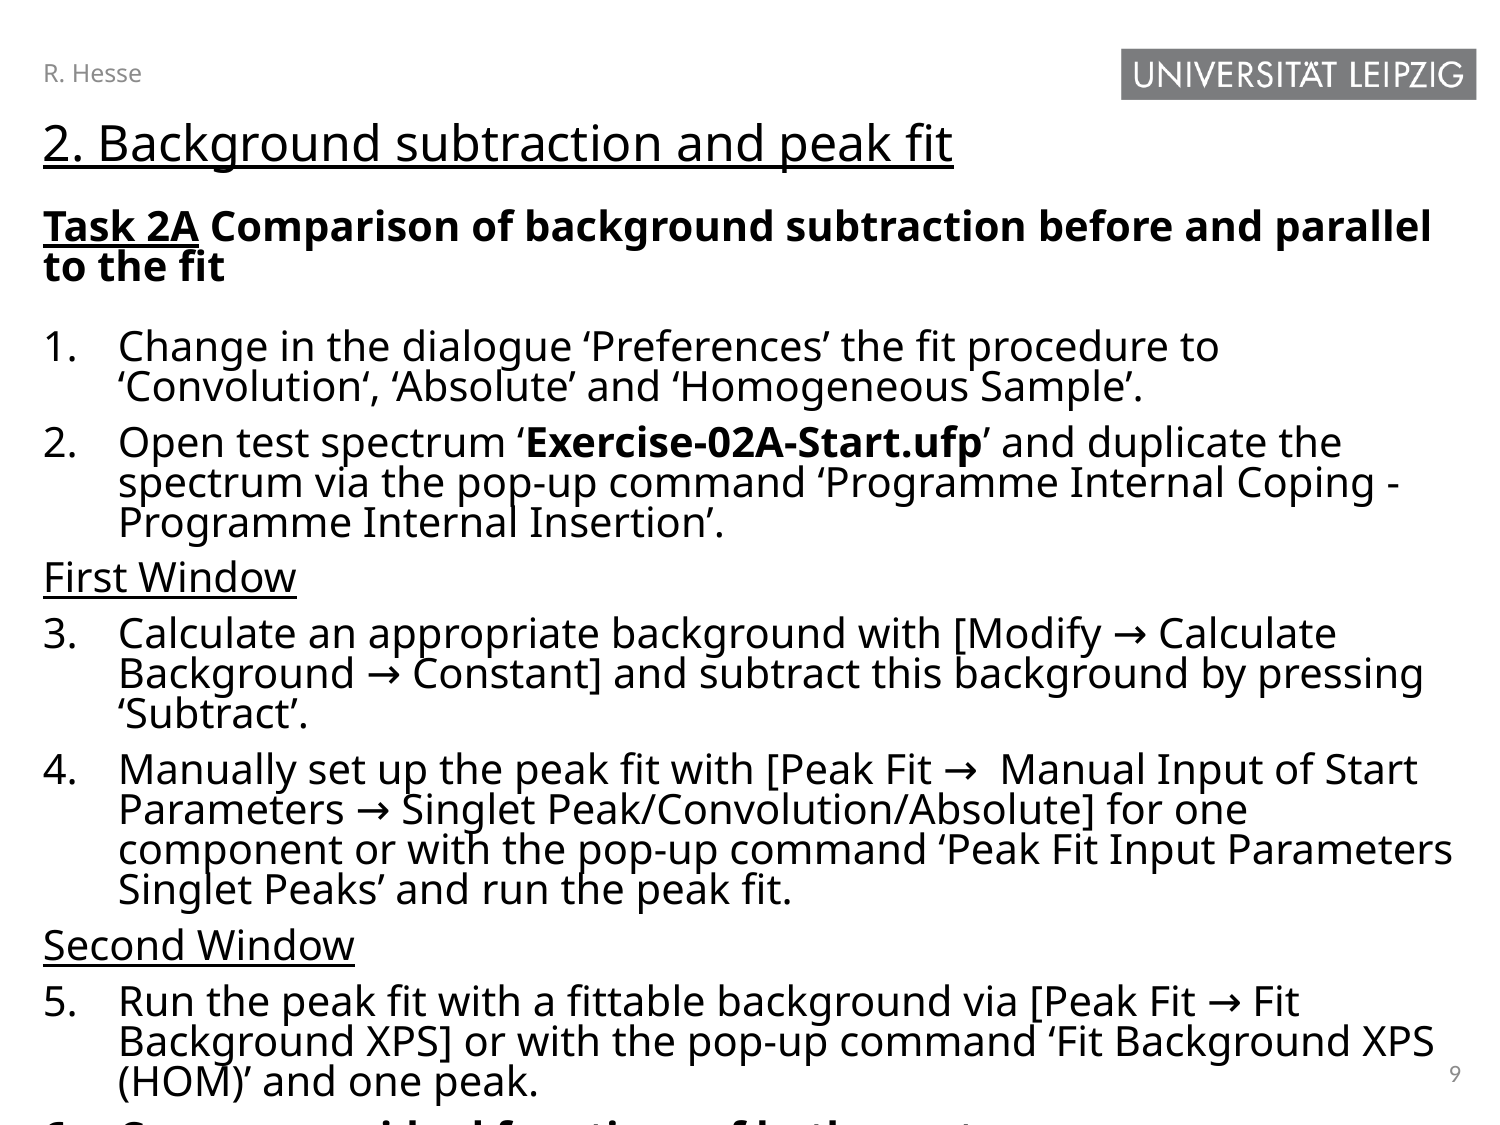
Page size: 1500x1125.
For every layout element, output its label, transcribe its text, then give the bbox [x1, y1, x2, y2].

text_box Task 2A Comparison of background subtraction before and parallel to the fit Change in the dialogue ‘Preferences’ the fit procedure to ‘Convolution‘, ‘Absolute’ and ‘Homogeneous Sample’. Open test spectrum ‘Exercise-02A-Start.ufp’ and duplicate the spectrum via the pop-up command ‘Programme Internal Coping - Programme Internal Insertion’. First Window Calculate an appropriate background with [Modify → Calculate Background → Constant] and subtract this background by pressing ‘Subtract’. Manually set up the peak fit with [Peak Fit → Manual Input of Start Parameters → Singlet Peak/Convolution/Absolute] for one component or with the pop-up command ‘Peak Fit Input Parameters Singlet Peaks’ and run the peak fit. Second Window Run the peak fit with a fittable background via [Peak Fit → Fit Background XPS] or with the pop-up command ‘Fit Background XPS (HOM)’ and one peak. Compare residual functions of both spectra. [28, 201, 1477, 1103]
text_box 2. Background subtraction and peak fit [28, 104, 1269, 179]
picture [1410, 48, 1477, 100]
footer R. Hesse [28, 44, 1410, 105]
